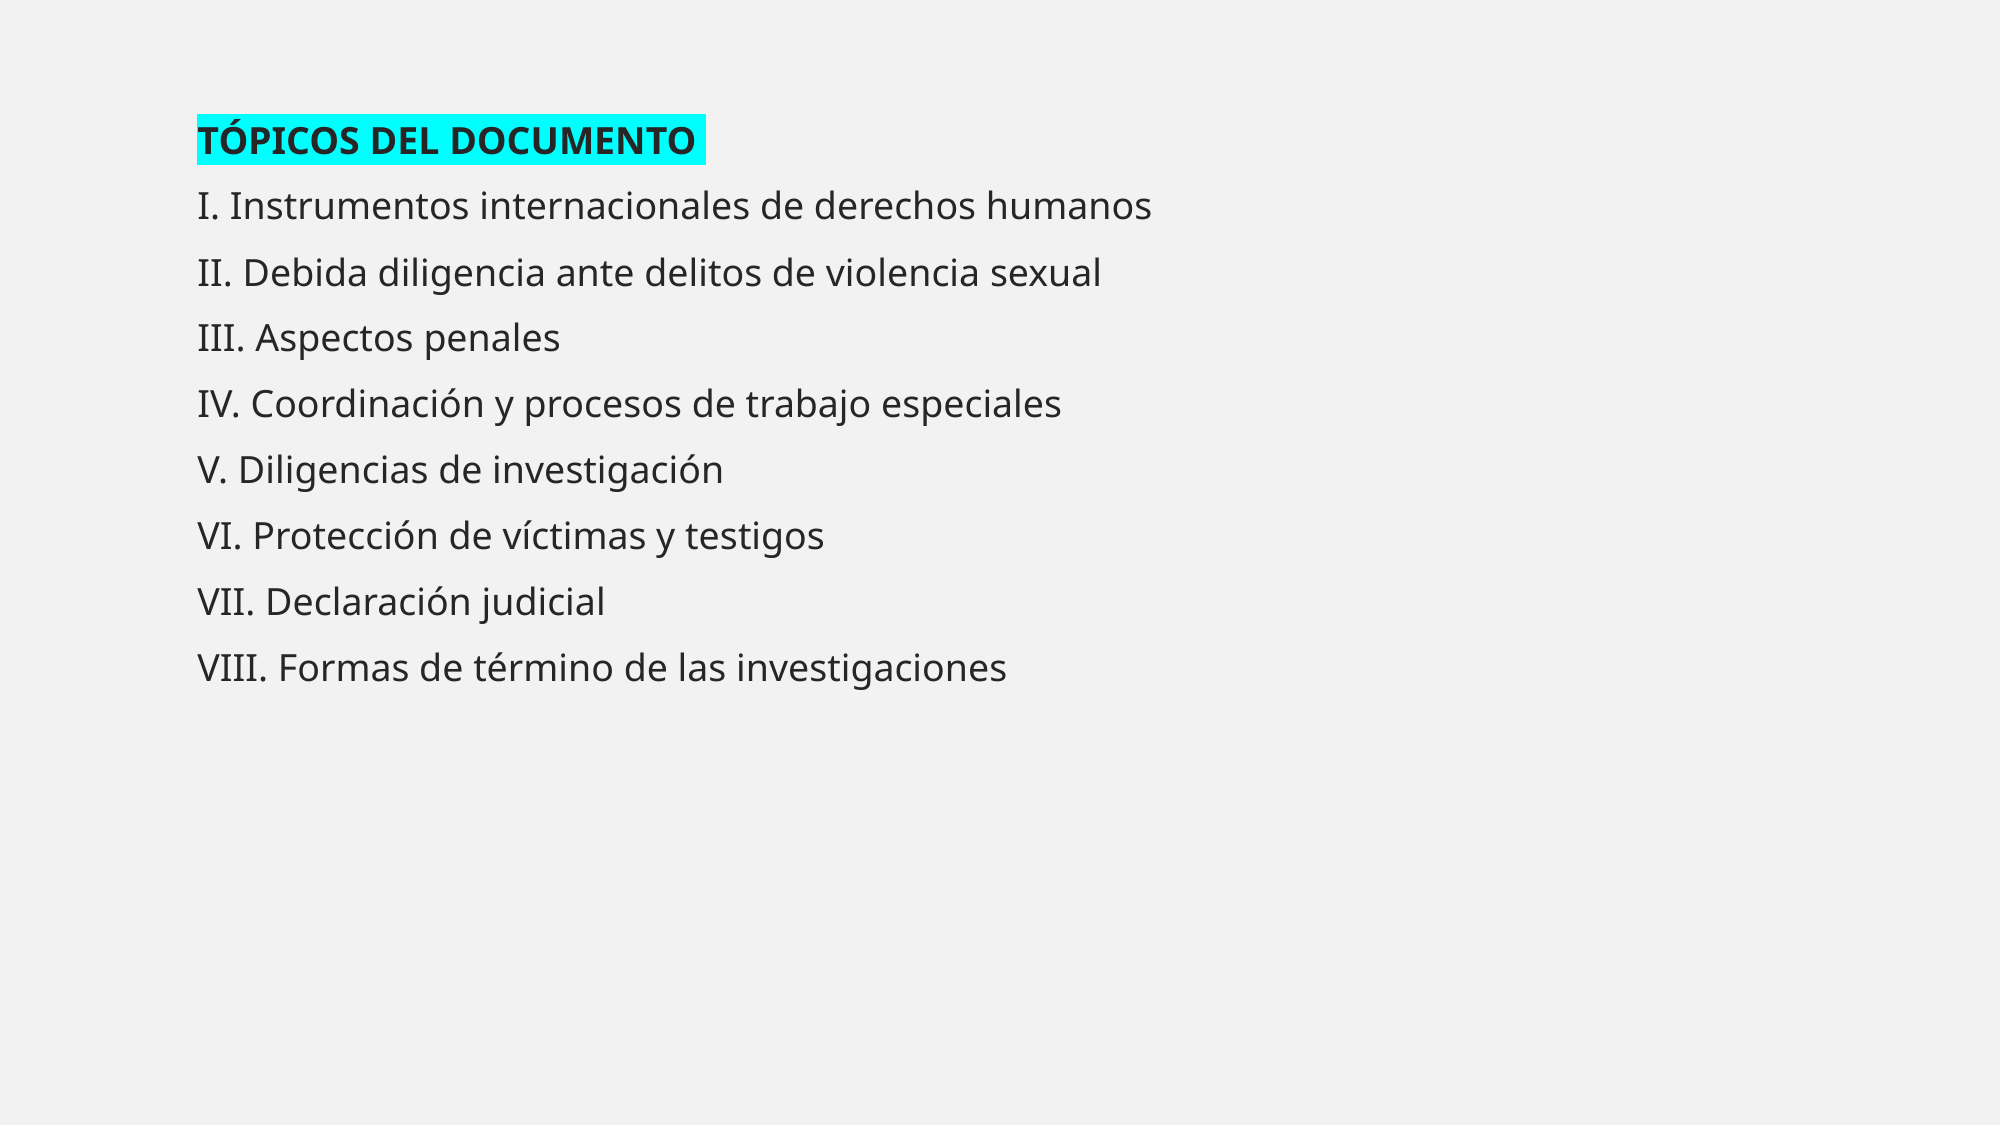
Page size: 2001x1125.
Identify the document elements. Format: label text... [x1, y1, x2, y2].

list TÓPICOS DEL DOCUMENTO I. Instrumentos internacionales de derechos humanos II. Debida diligencia ante delitos de violencia sexual III. Aspectos penales IV. Coordinación y procesos de trabajo especiales V. Diligencias de investigación VI. Protección de víctimas y testigos VII. Declaración judicial VIII. Formas de término de las investigaciones [182, 109, 1634, 942]
